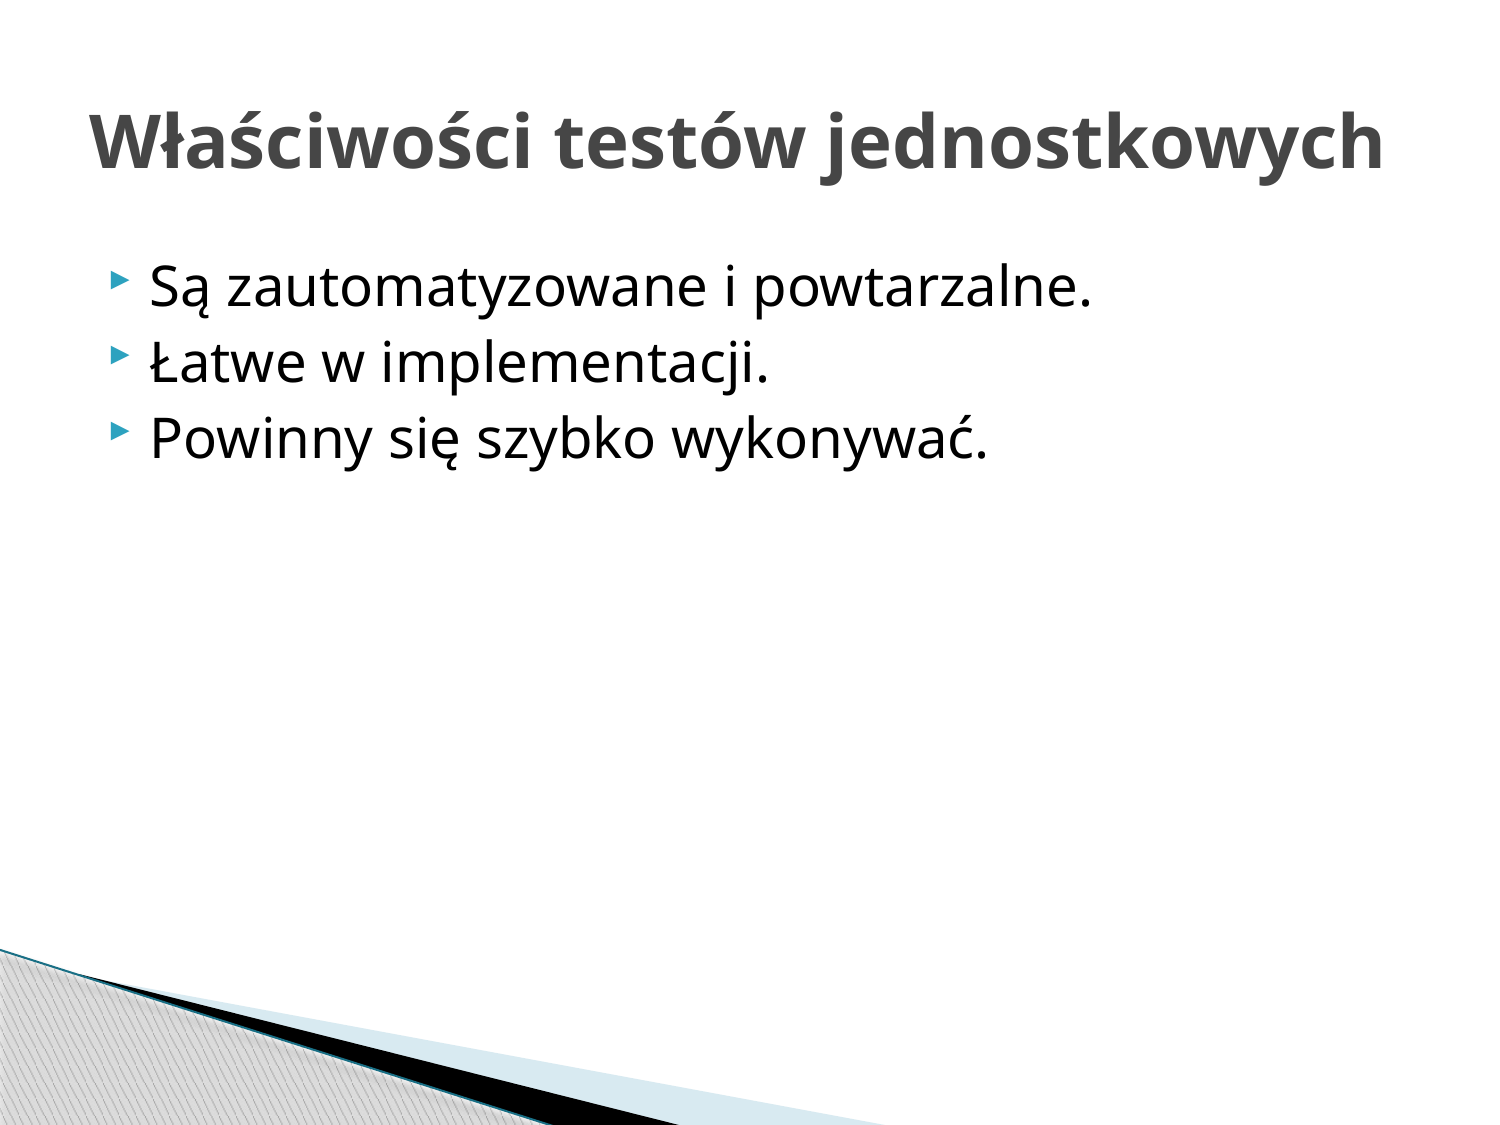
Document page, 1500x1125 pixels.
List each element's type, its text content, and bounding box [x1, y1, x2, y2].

list Są zautomatyzowane i powtarzalne. Łatwe w implementacji. Powinny się szybko wykonywać. [75, 243, 1425, 986]
title Właściwości testów jednostkowych [75, 45, 1425, 233]
